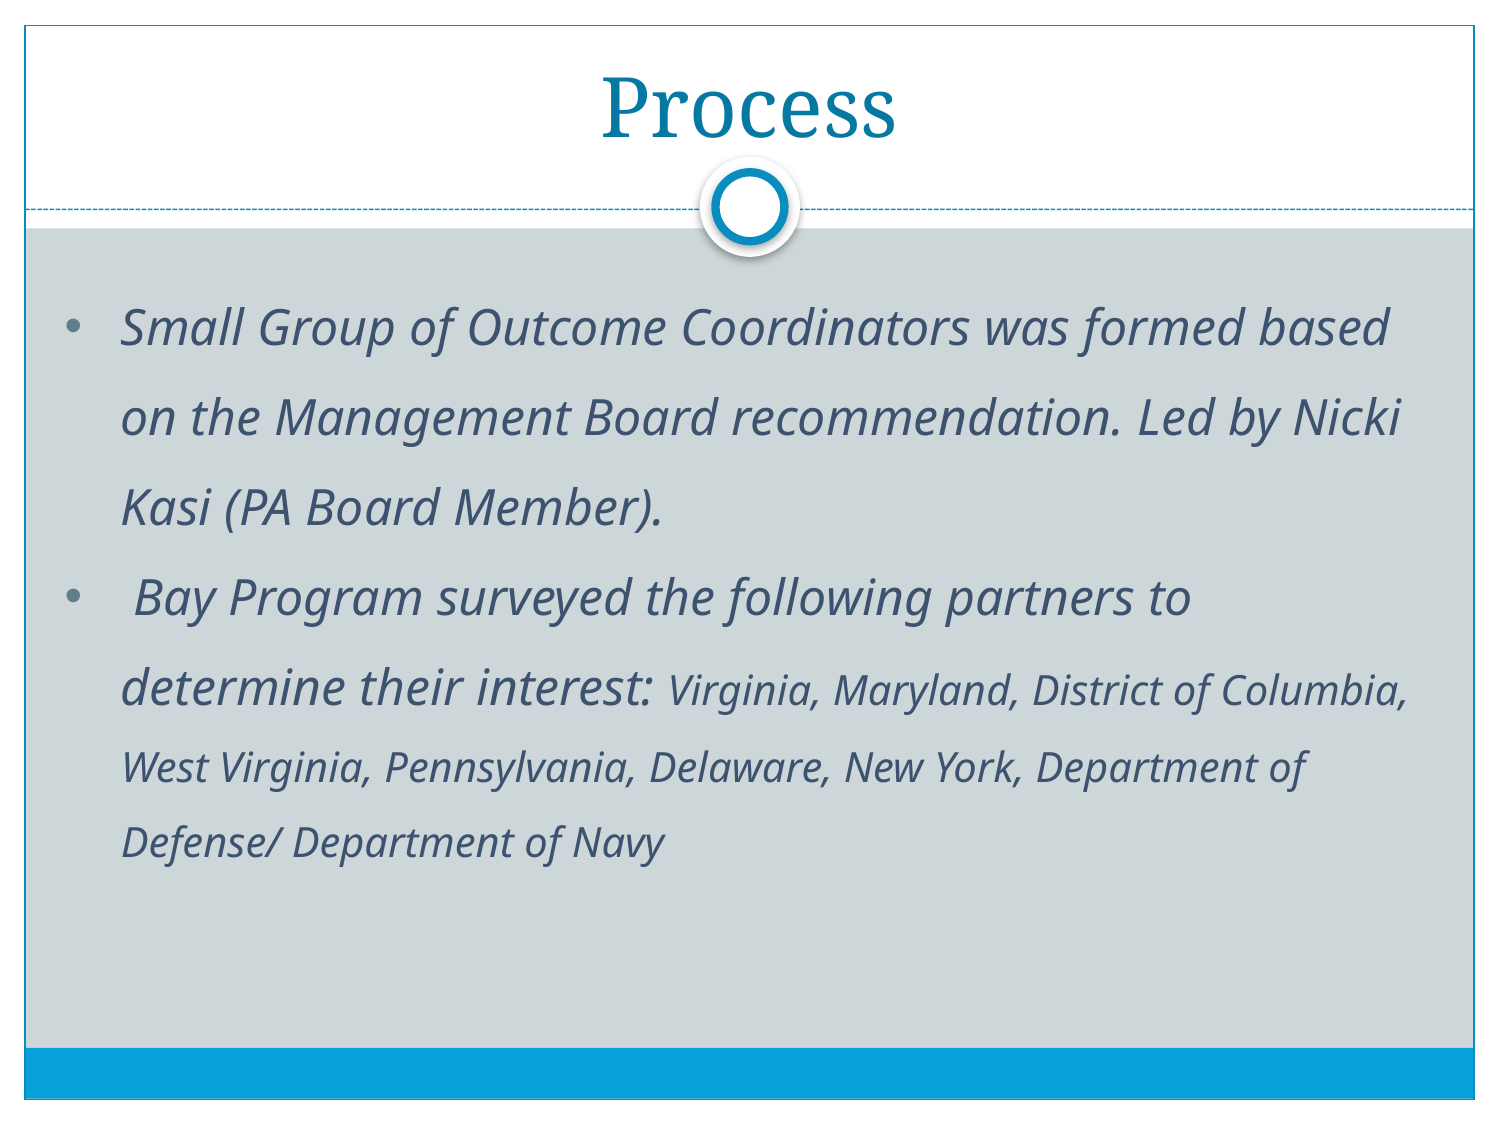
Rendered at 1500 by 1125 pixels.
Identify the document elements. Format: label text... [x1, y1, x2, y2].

title Process [49, 37, 1450, 162]
text_box [24, 705, 1186, 878]
list Small Group of Outcome Coordinators was formed based on the Management Board recommendation. Led by Nicki Kasi (PA Board Member). Bay Program surveyed the following partners to determine their interest: Virginia, Maryland, District of Columbia, West Virginia, Pennsylvania, Delaware, New York, Department of Defense/ Department of Navy [49, 250, 1445, 1001]
